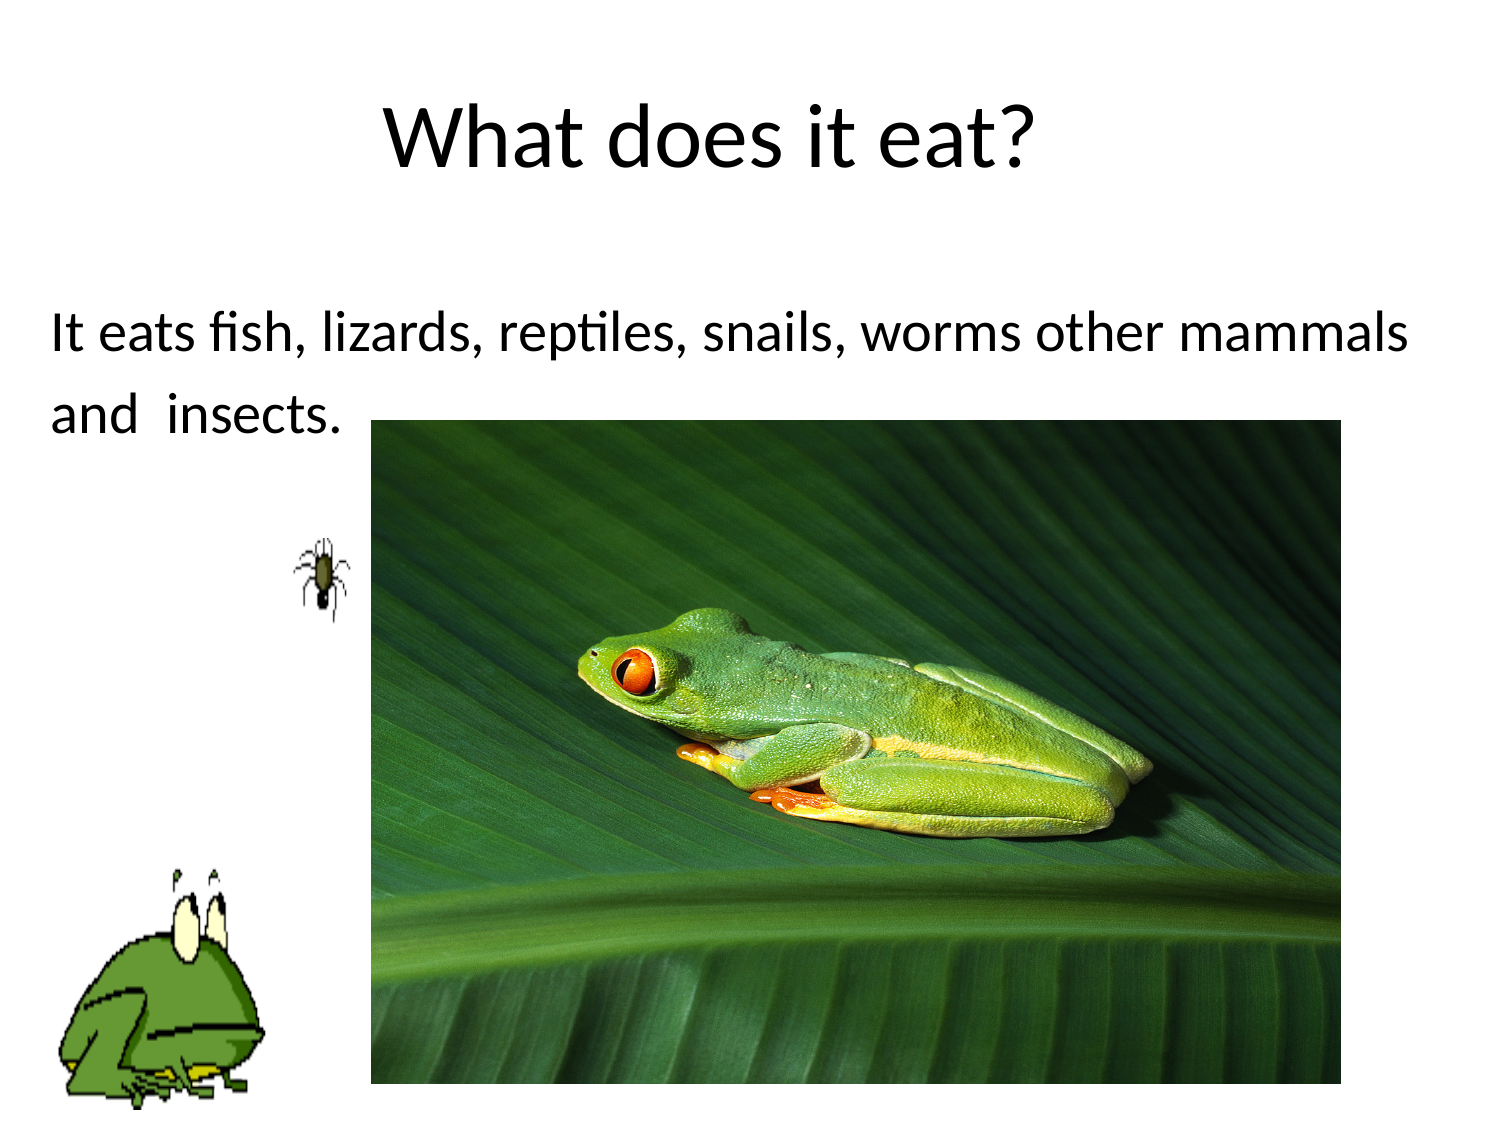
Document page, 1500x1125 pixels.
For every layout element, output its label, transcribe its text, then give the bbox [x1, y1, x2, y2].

title What does it eat? [34, 42, 1388, 219]
list It eats fish, lizards, reptiles, snails, worms other mammals and insects. [35, 285, 1500, 480]
picture [371, 420, 1341, 1084]
picture [35, 538, 353, 1110]
